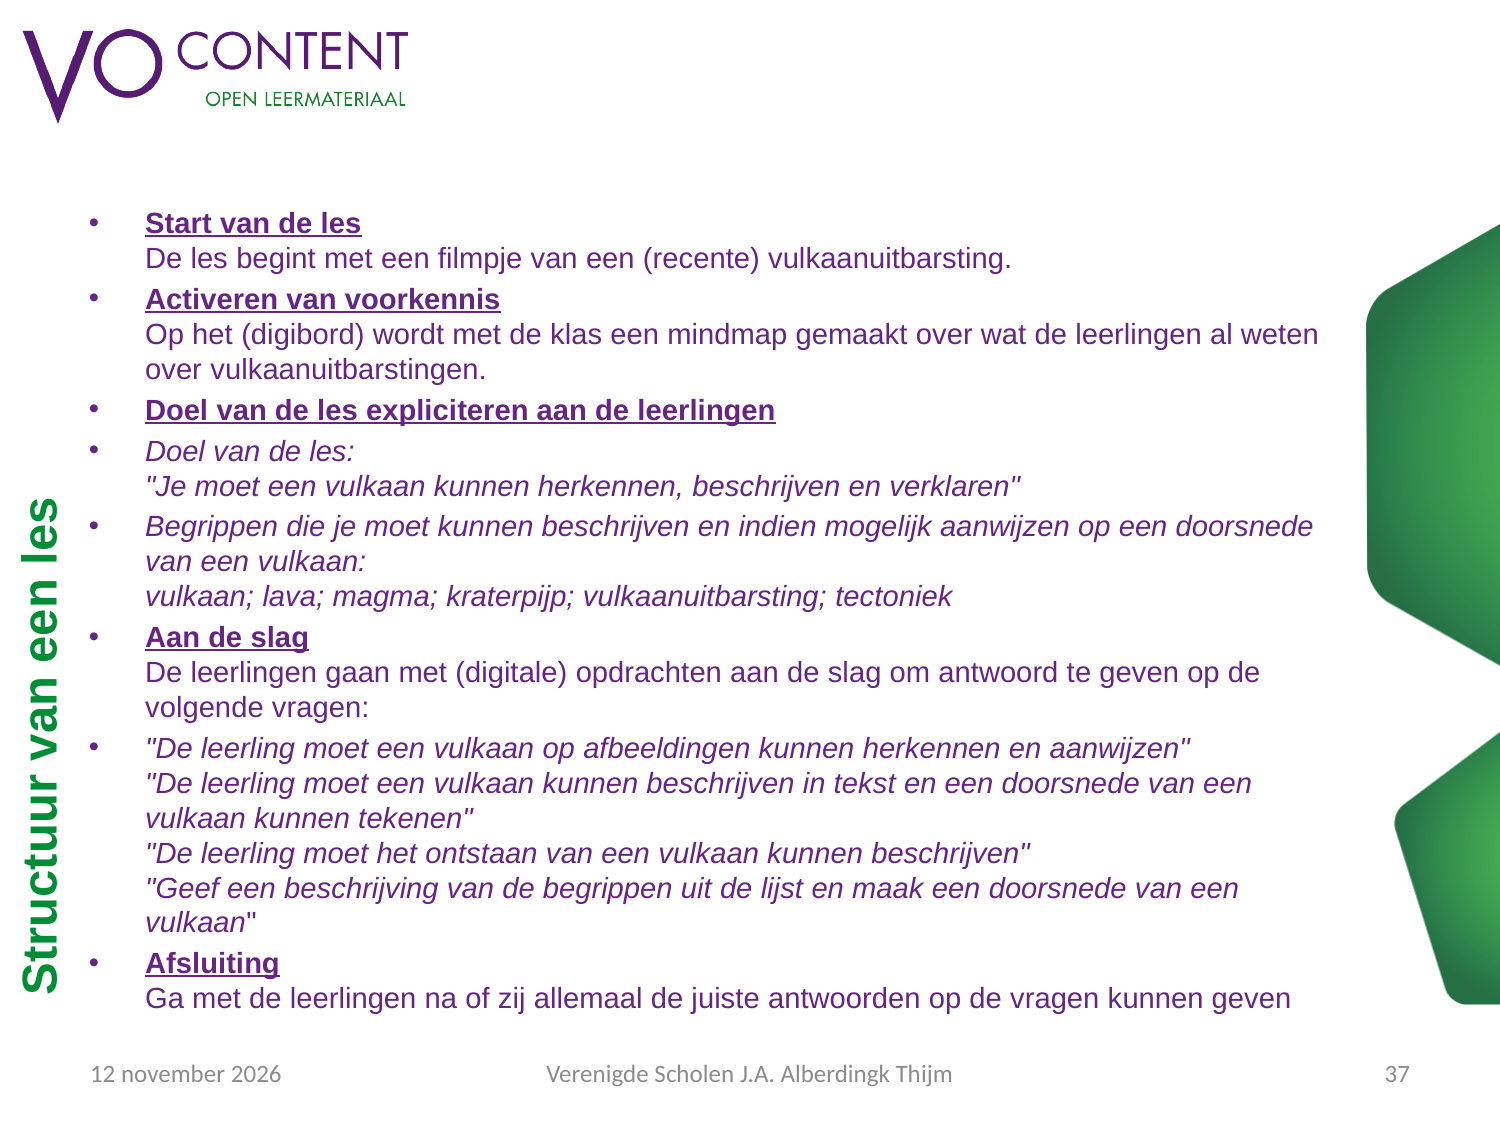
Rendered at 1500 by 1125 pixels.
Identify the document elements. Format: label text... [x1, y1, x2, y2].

slide_number 37 [1074, 1042, 1425, 1103]
footer Verenigde Scholen J.A. Alberdingk Thijm [512, 1042, 988, 1103]
picture [1366, 222, 1500, 1005]
title Structuur van een les [0, 0, 75, 1011]
list Start van de les De les begint met een filmpje van een (recente) vulkaanuitbarsting. Activeren van voorkennis Op het (digibord) wordt met de klas een mindmap gemaakt over wat de leerlingen al weten over vulkaanuitbarstingen. Doel van de les expliciteren aan de leerlingen Doel van de les: "Je moet een vulkaan kunnen herkennen, beschrijven en verklaren" Begrippen die je moet kunnen beschrijven en indien mogelijk aanwijzen op een doorsnede van een vulkaan: vulkaan; lava; magma; kraterpijp; vulkaanuitbarsting; tectoniek Aan de slag De leerlingen gaan met (digitale) opdrachten aan de slag om antwoord te geven op de volgende vragen: "De leerling moet een vulkaan op afbeeldingen kunnen herkennen en aanwijzen" "De leerling moet een vulkaan kunnen beschrijven in tekst en een doorsnede van een vulkaan kunnen tekenen" "De leerling moet het ontstaan van een vulkaan kunnen beschrijven" "Geef een beschrijving van de begrippen uit de lijst en maak een doorsnede van een vulkaan" Afsluiting Ga met de leerlingen na of zij allemaal de juiste antwoorden op de vragen kunnen geven [74, 197, 1364, 1043]
picture [75, 29, 408, 124]
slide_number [75, 1042, 425, 1103]
